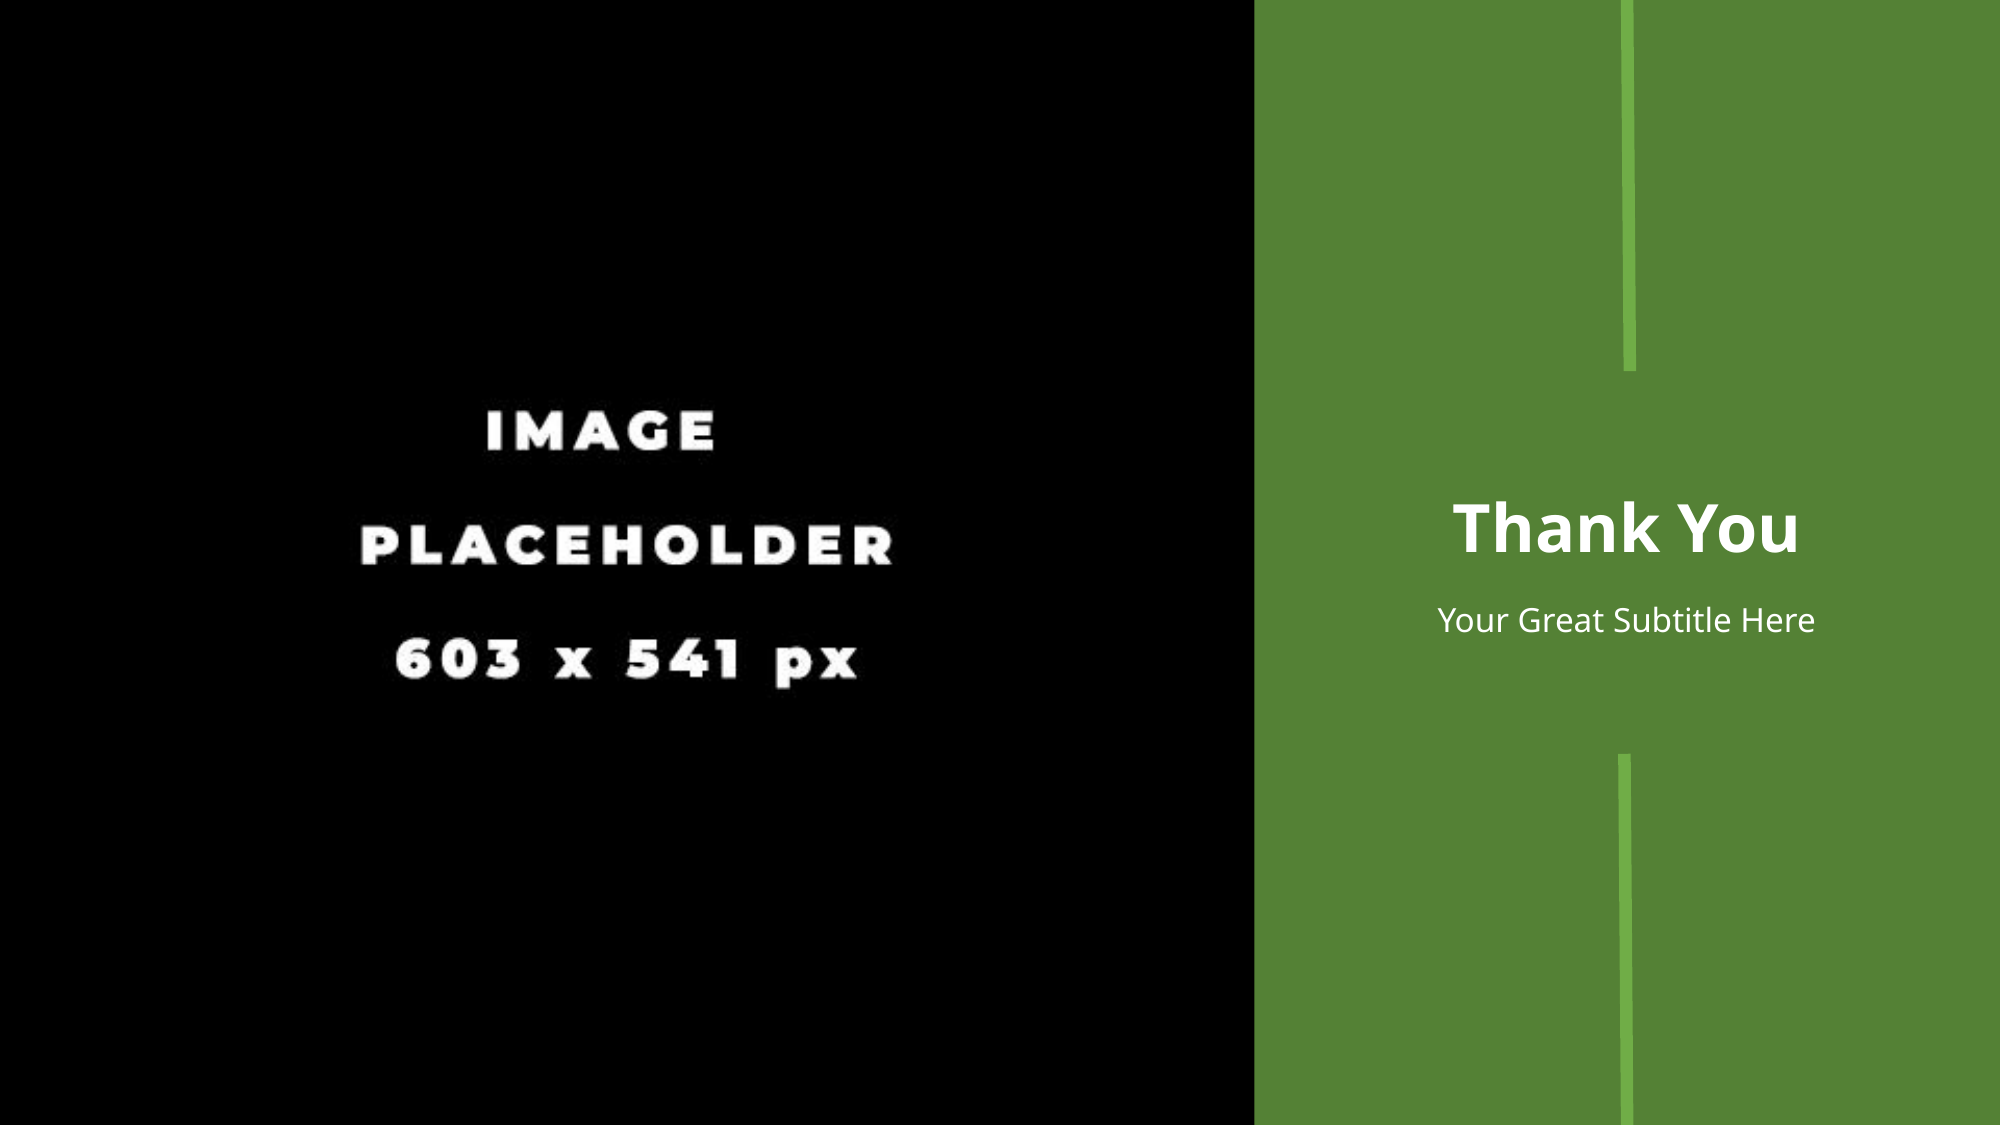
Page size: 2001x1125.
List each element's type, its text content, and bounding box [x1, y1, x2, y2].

text_box Thank You [1424, 477, 1830, 574]
text_box [1256, 0, 2000, 1125]
picture [0, 0, 1255, 1125]
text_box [1626, 0, 1631, 372]
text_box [1624, 753, 1628, 1125]
text_box Your Great Subtitle Here [1406, 591, 1848, 647]
